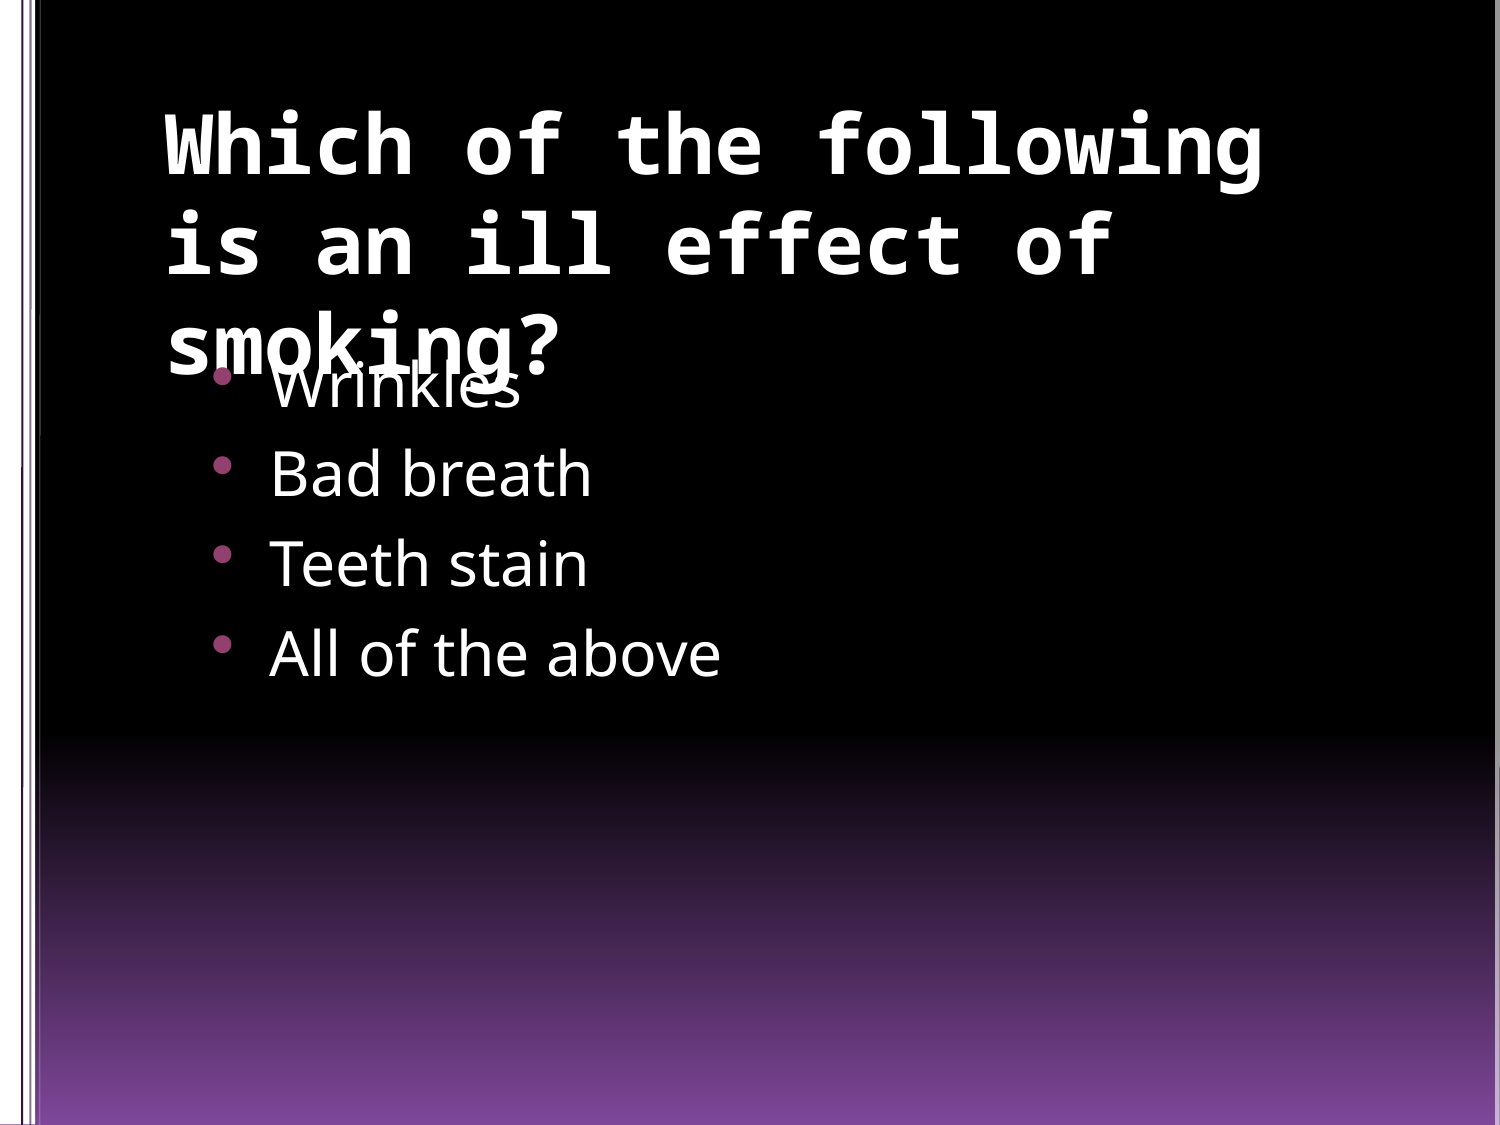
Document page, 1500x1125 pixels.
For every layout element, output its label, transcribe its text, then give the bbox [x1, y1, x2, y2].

list Wrinkles Bad breath Teeth stain All of the above [187, 337, 1363, 1006]
title Which of the following is an ill effect of smoking? [150, 83, 1425, 234]
